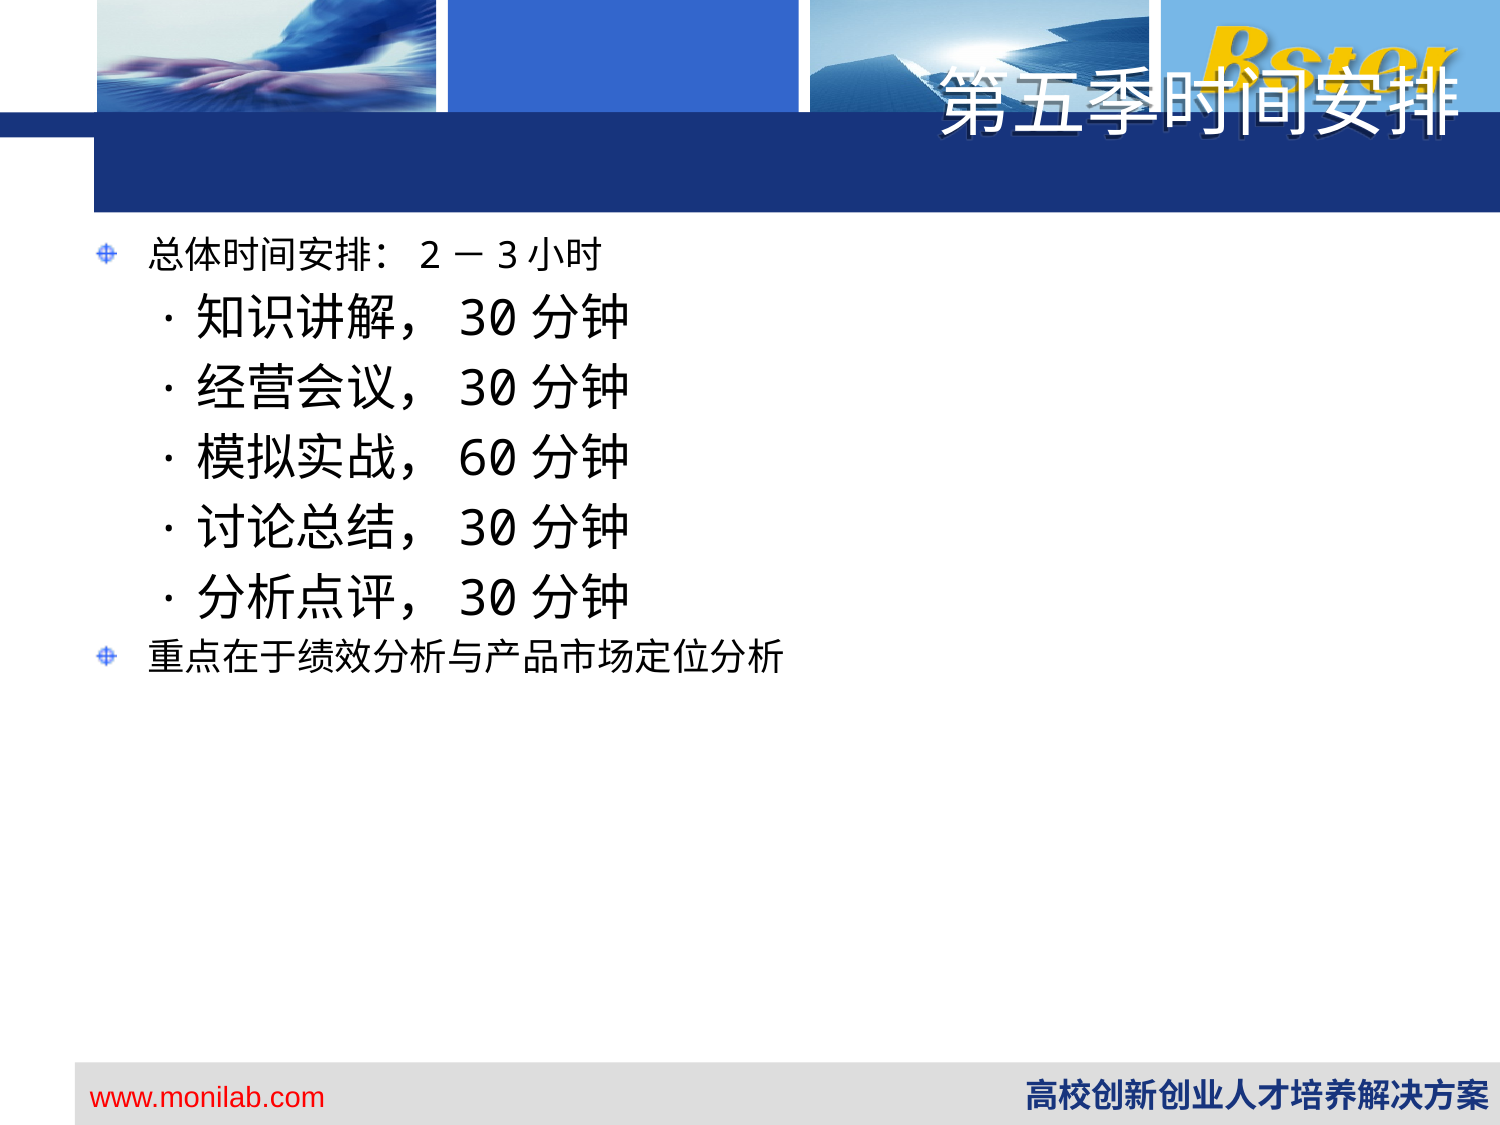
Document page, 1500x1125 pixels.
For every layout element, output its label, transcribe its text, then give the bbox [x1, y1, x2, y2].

text_box 第五季时间安排 [351, 50, 1477, 150]
picture [97, 0, 437, 112]
picture [90, 239, 117, 267]
picture [1199, 26, 1458, 50]
picture [90, 642, 117, 669]
picture [810, 0, 1150, 50]
text_box 总体时间安排：2－3小时 ·知识讲解，30分钟 ·经营会议，30分钟 ·模拟实战，60分钟 ·讨论总结，30分钟 ·分析点评，30分钟 重点在于绩效分析与产品市场定位分析 [64, 223, 1446, 787]
